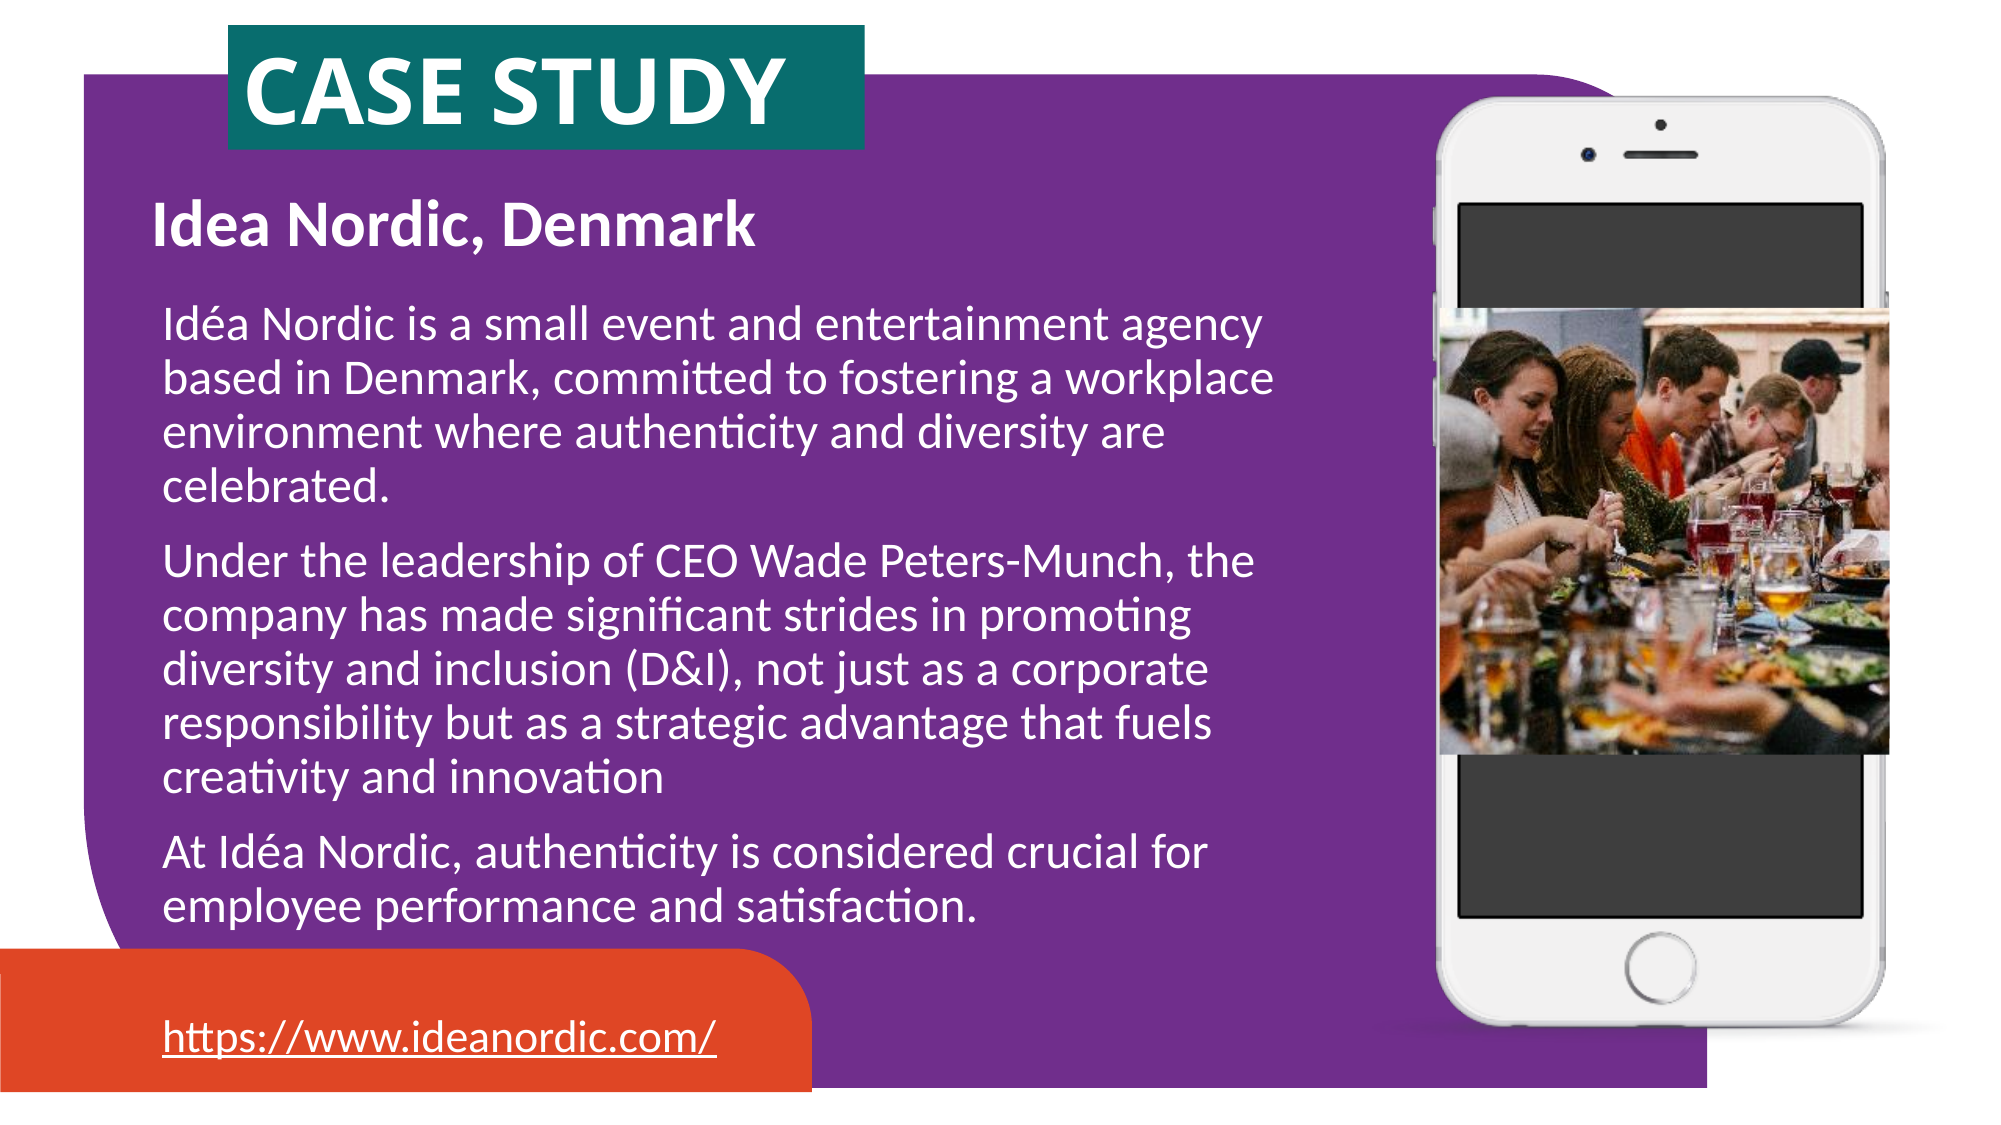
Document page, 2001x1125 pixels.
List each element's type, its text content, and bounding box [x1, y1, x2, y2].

list Idéa Nordic is a small event and entertainment agency based in Denmark, committed to fostering a workplace environment where authenticity and diversity are celebrated. Under the leadership of CEO Wade Peters-Munch, the company has made significant strides in promoting diversity and inclusion (D&I), not just as a corporate responsibility but as a strategic advantage that fuels creativity and innovation At Idéa Nordic, authenticity is considered crucial for employee performance and satisfaction. [147, 290, 1390, 831]
text_box CASE STUDY [228, 25, 865, 150]
picture [1328, 37, 2000, 1088]
text_box https://www.ideanordic.com/ [147, 1021, 765, 1047]
list Idea Nordic, Denmark [137, 181, 1368, 344]
